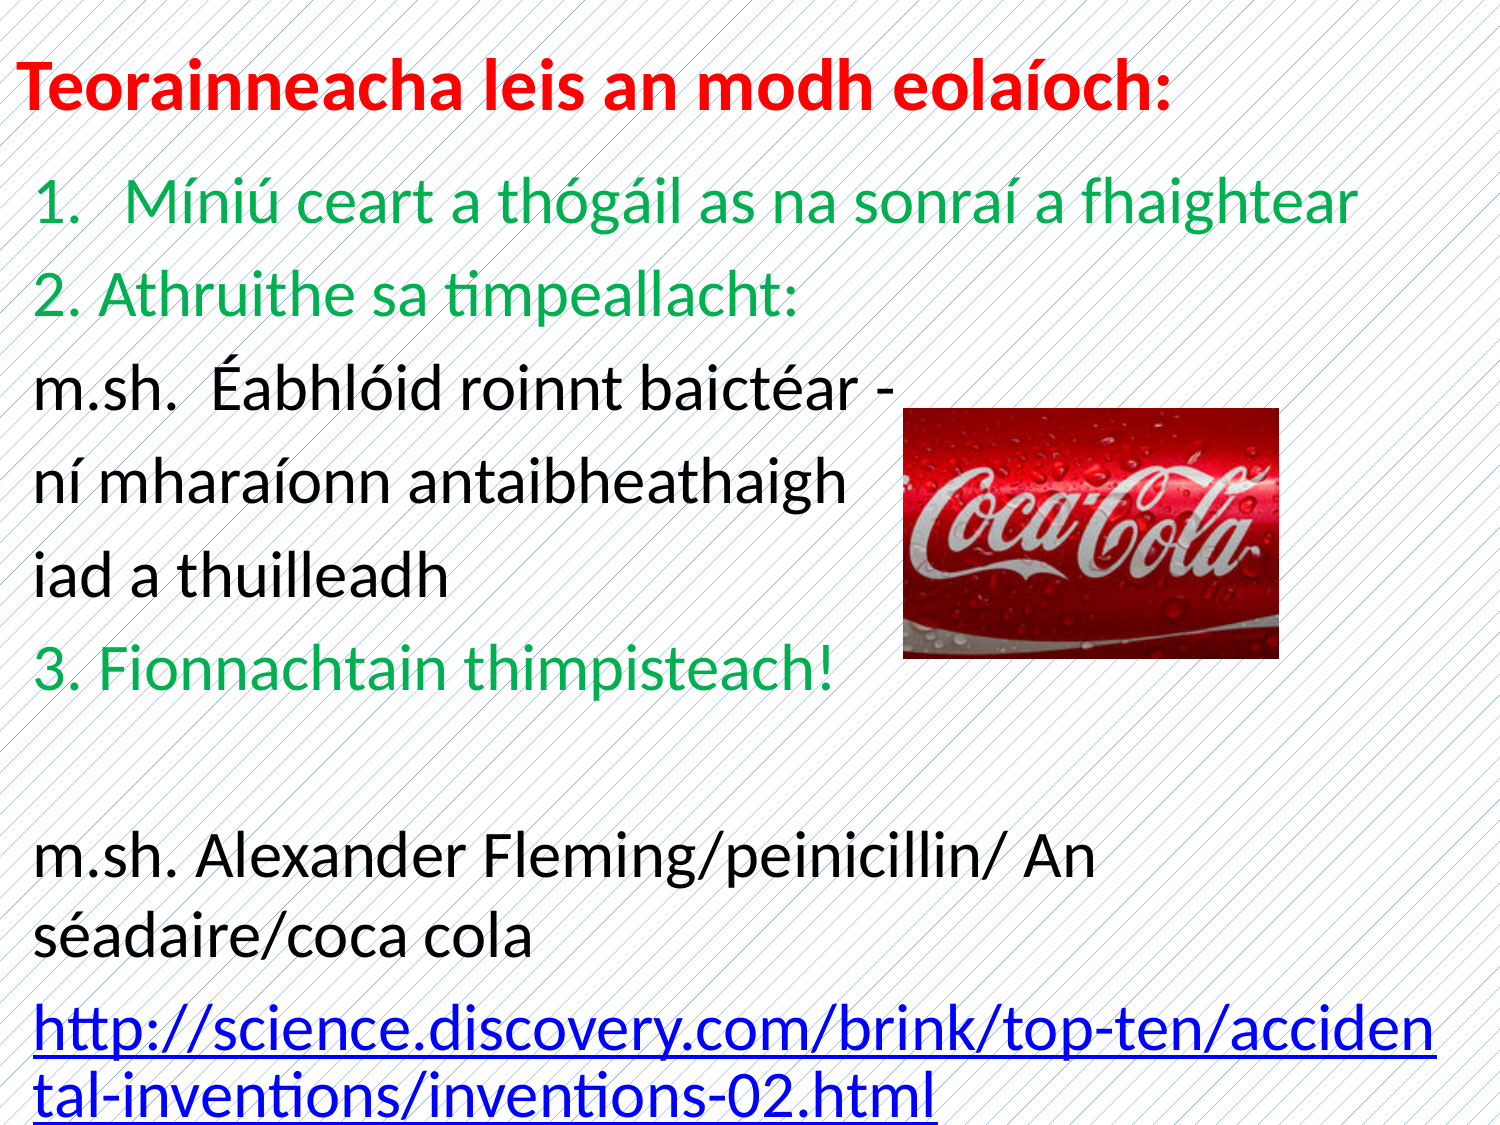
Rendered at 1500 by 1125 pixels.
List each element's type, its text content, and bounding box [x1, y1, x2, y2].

footer [512, 1042, 988, 1103]
list Míniú ceart a thógáil as na sonraí a fhaightear 2. Athruithe sa timpeallacht: m.sh. Éabhlóid roinnt baictéar - ní mharaíonn antaibheathaigh iad a thuilleadh 3. Fionnachtain thimpisteach! m.sh. Alexander Fleming/peinicillin/ An séadaire/coca cola http://science.discovery.com/brink/top-ten/accidental-inventions/inventions-02.html [17, 149, 1459, 1083]
title Teorainneacha leis an modh eolaíoch: [1, 0, 1352, 161]
picture [903, 408, 1279, 660]
